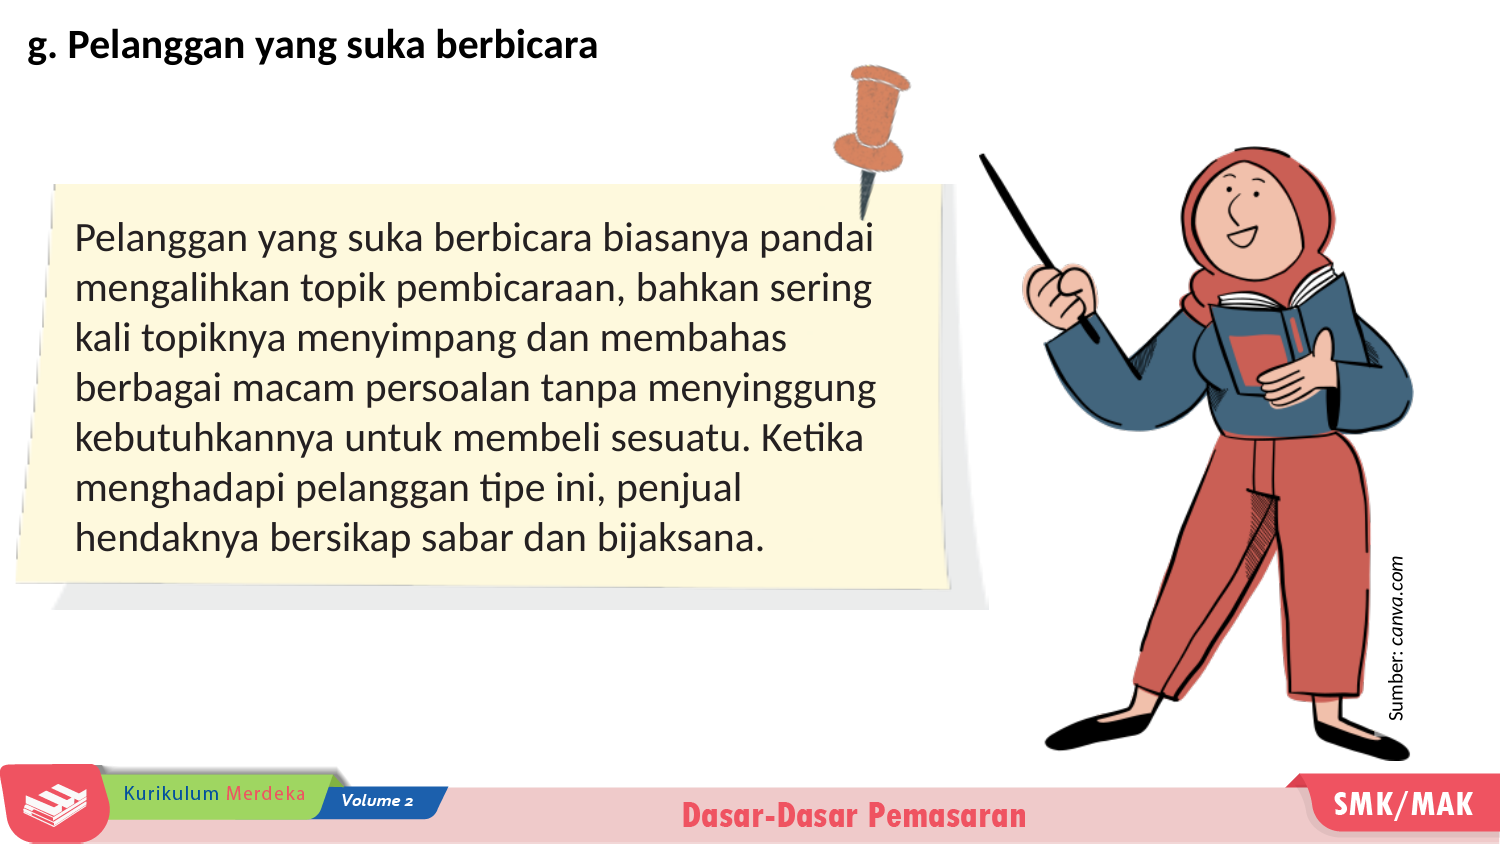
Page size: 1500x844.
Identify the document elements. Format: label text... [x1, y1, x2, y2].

picture [0, 764, 1500, 844]
text_box g. Pelanggan yang suka berbicara [12, 9, 1125, 75]
picture [15, 58, 1415, 761]
